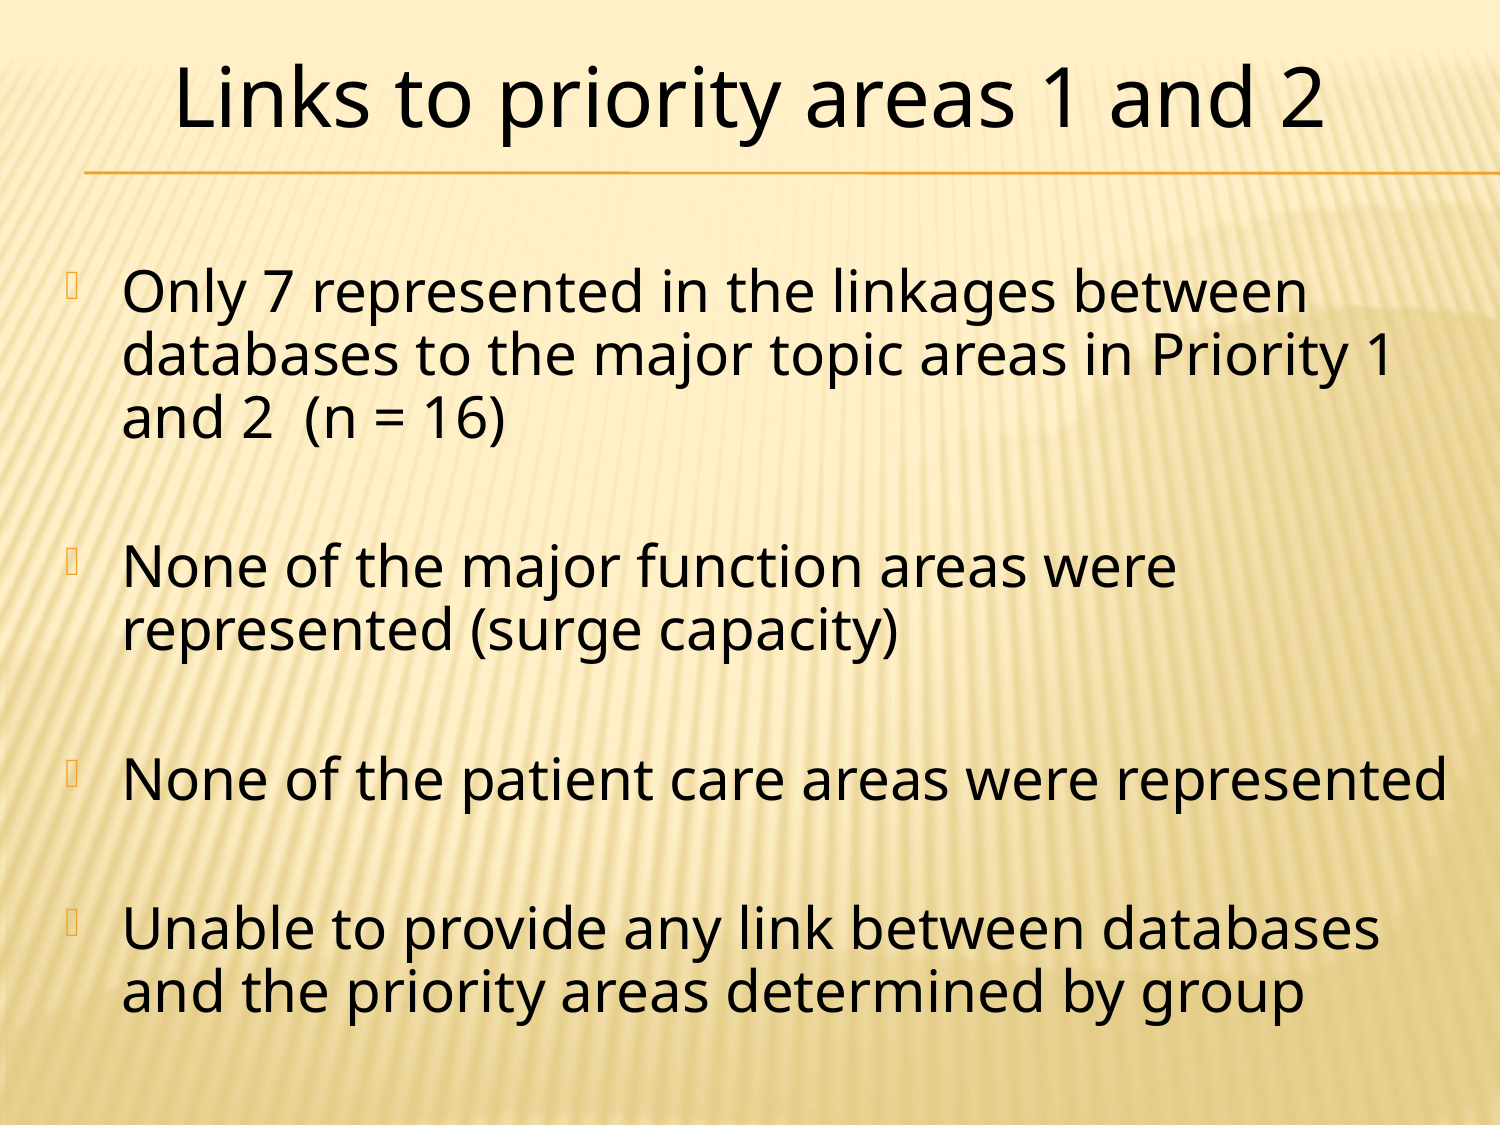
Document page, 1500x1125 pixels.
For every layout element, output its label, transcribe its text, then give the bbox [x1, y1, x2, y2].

list Only 7 represented in the linkages between databases to the major topic areas in Priority 1 and 2 (n = 16) None of the major function areas were represented (surge capacity) None of the patient care areas were represented Unable to provide any link between databases and the priority areas determined by group [49, 254, 1476, 1088]
title Links to priority areas 1 and 2 [37, 24, 1463, 163]
